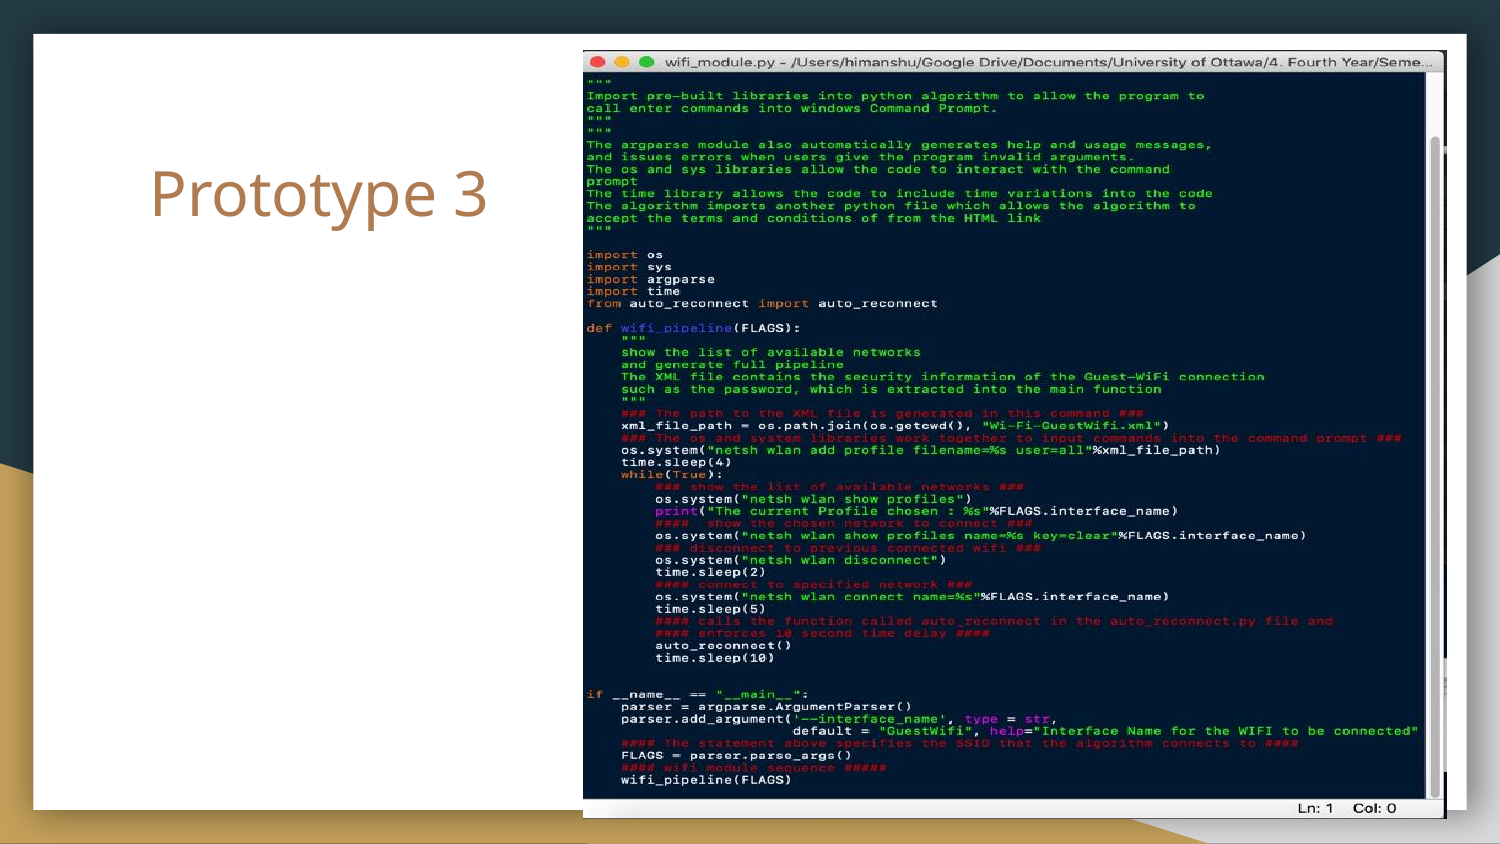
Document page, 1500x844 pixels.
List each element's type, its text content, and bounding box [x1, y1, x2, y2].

picture [583, 50, 1447, 819]
title Prototype 3 [134, 138, 578, 296]
